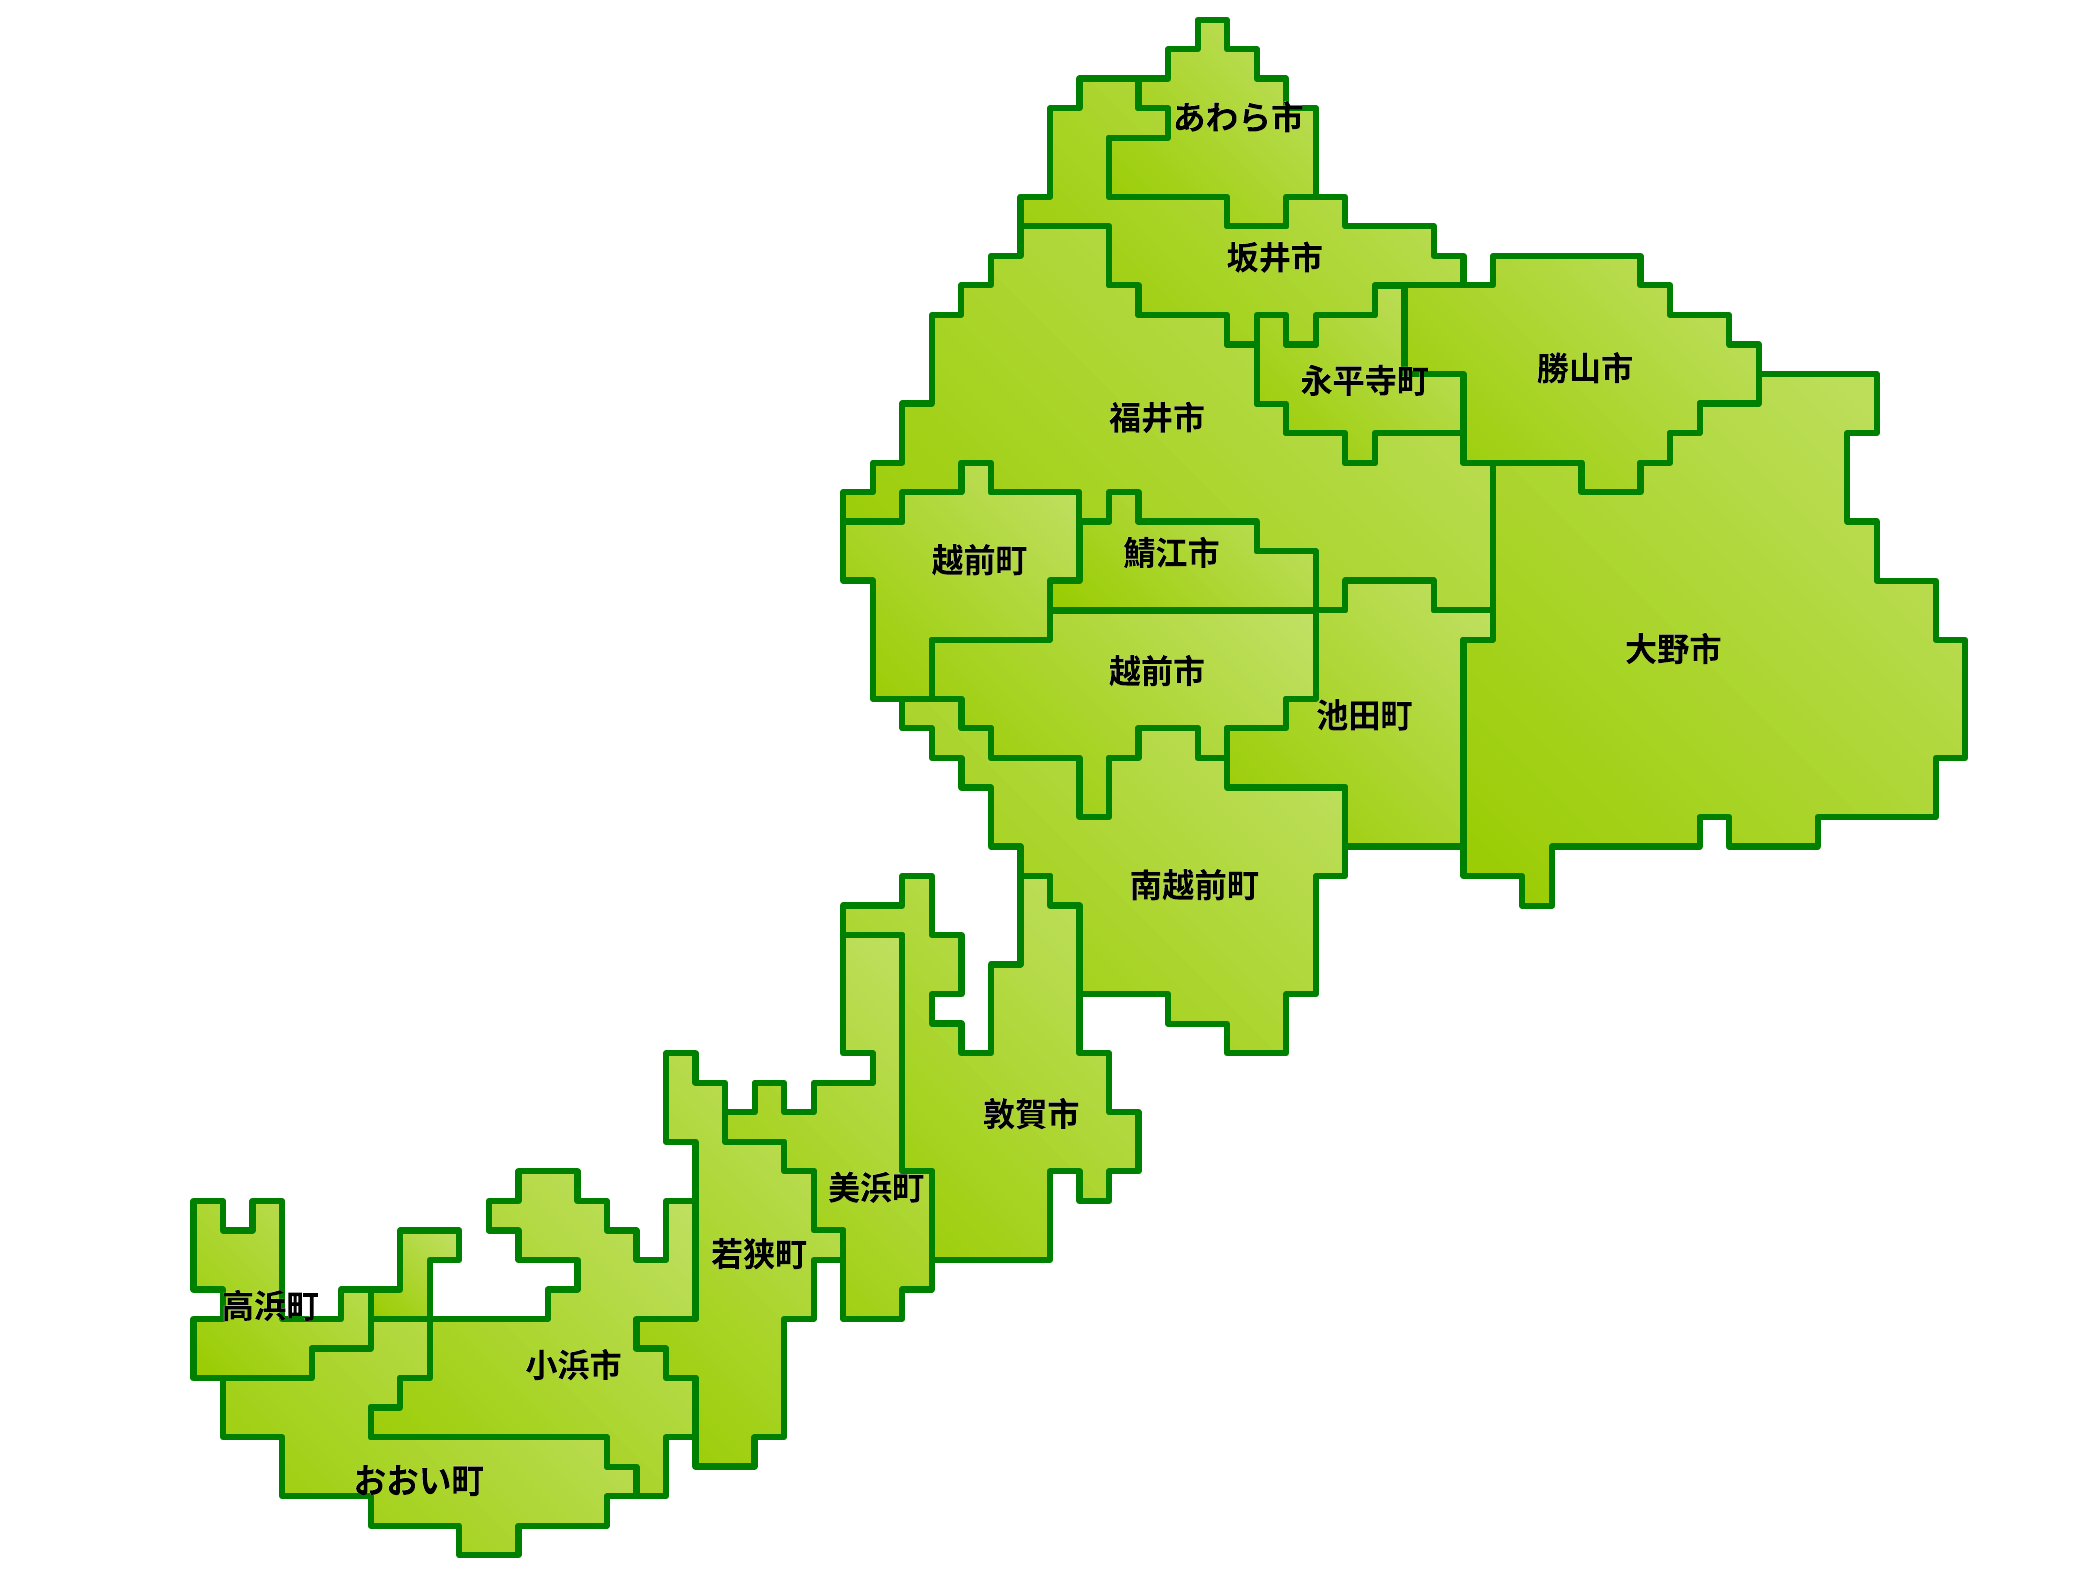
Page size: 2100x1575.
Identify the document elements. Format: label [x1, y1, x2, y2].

text_box [222, 1289, 319, 1322]
text_box [983, 1097, 1079, 1130]
text_box [1300, 363, 1429, 397]
text_box [1123, 536, 1219, 569]
text_box [1316, 698, 1412, 731]
text_box [1625, 632, 1721, 665]
text_box [1130, 868, 1259, 901]
text_box [355, 1464, 484, 1497]
text_box [711, 1237, 807, 1270]
text_box [1108, 400, 1205, 434]
text_box [1536, 351, 1633, 384]
text_box [1226, 240, 1323, 274]
text_box [828, 1171, 924, 1204]
text_box [1175, 100, 1303, 133]
text_box [193, 19, 1966, 1556]
text_box [931, 543, 1027, 576]
text_box [1108, 654, 1205, 687]
text_box [525, 1348, 621, 1381]
